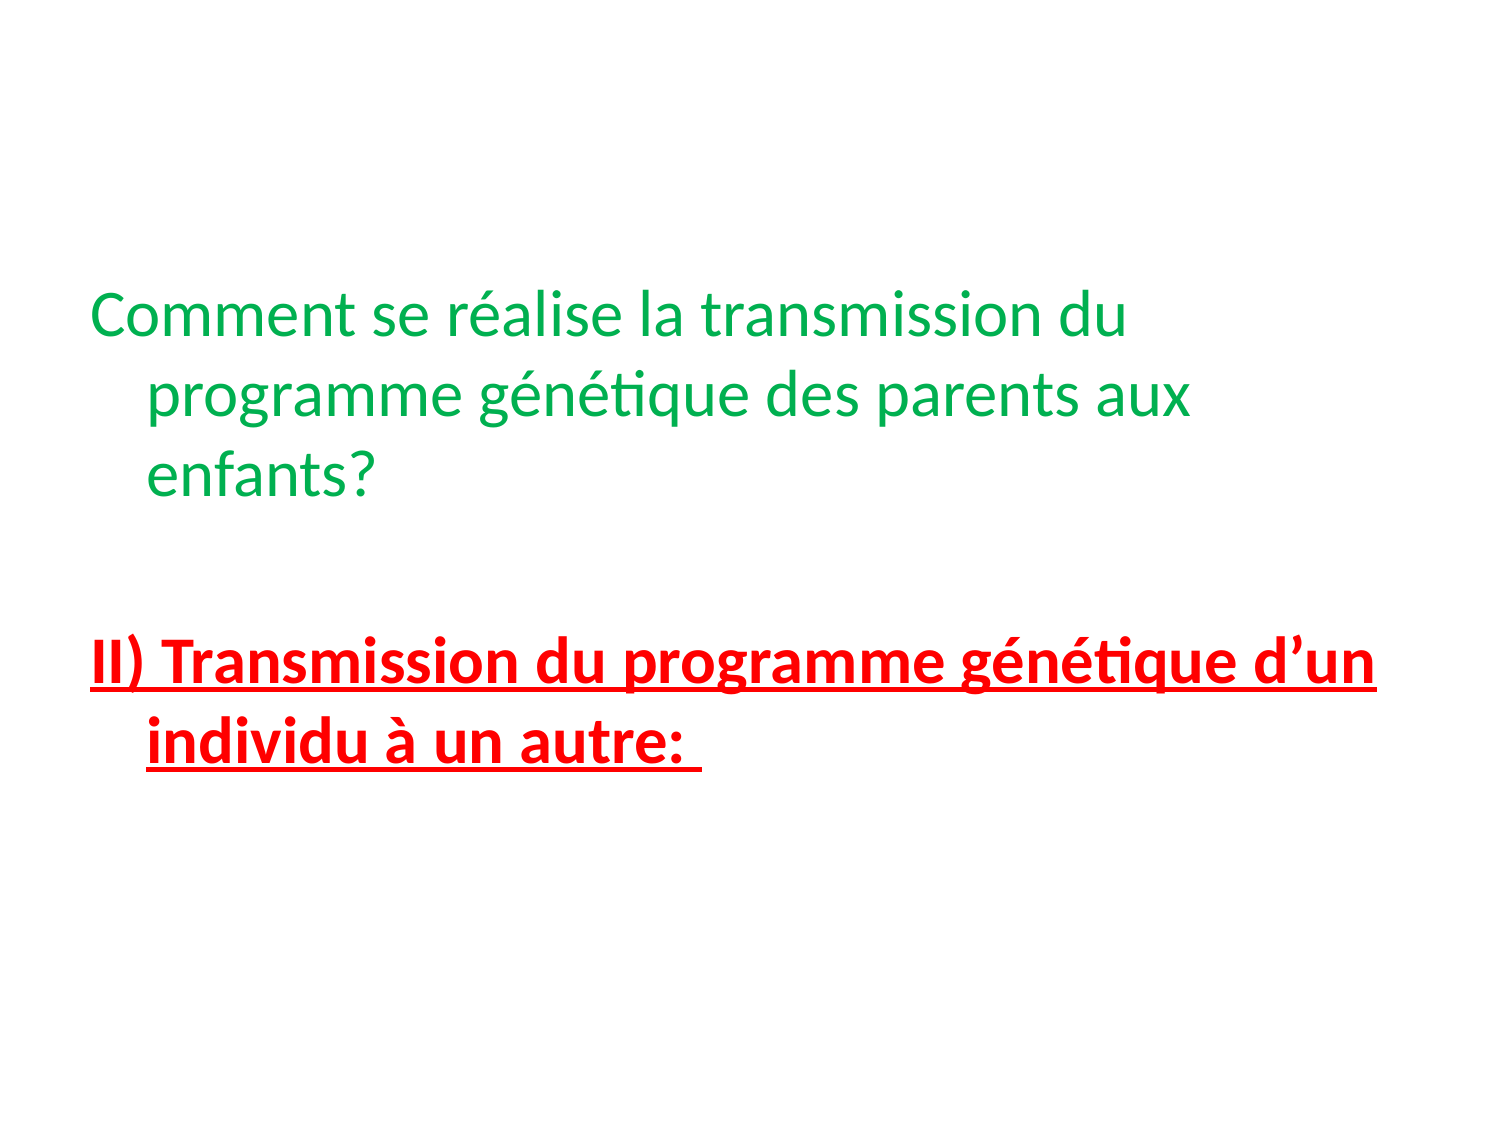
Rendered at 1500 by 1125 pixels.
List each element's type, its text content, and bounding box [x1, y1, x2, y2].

list Comment se réalise la transmission du programme génétique des parents aux enfants? II) Transmission du programme génétique d’un individu à un autre: [75, 262, 1425, 1005]
